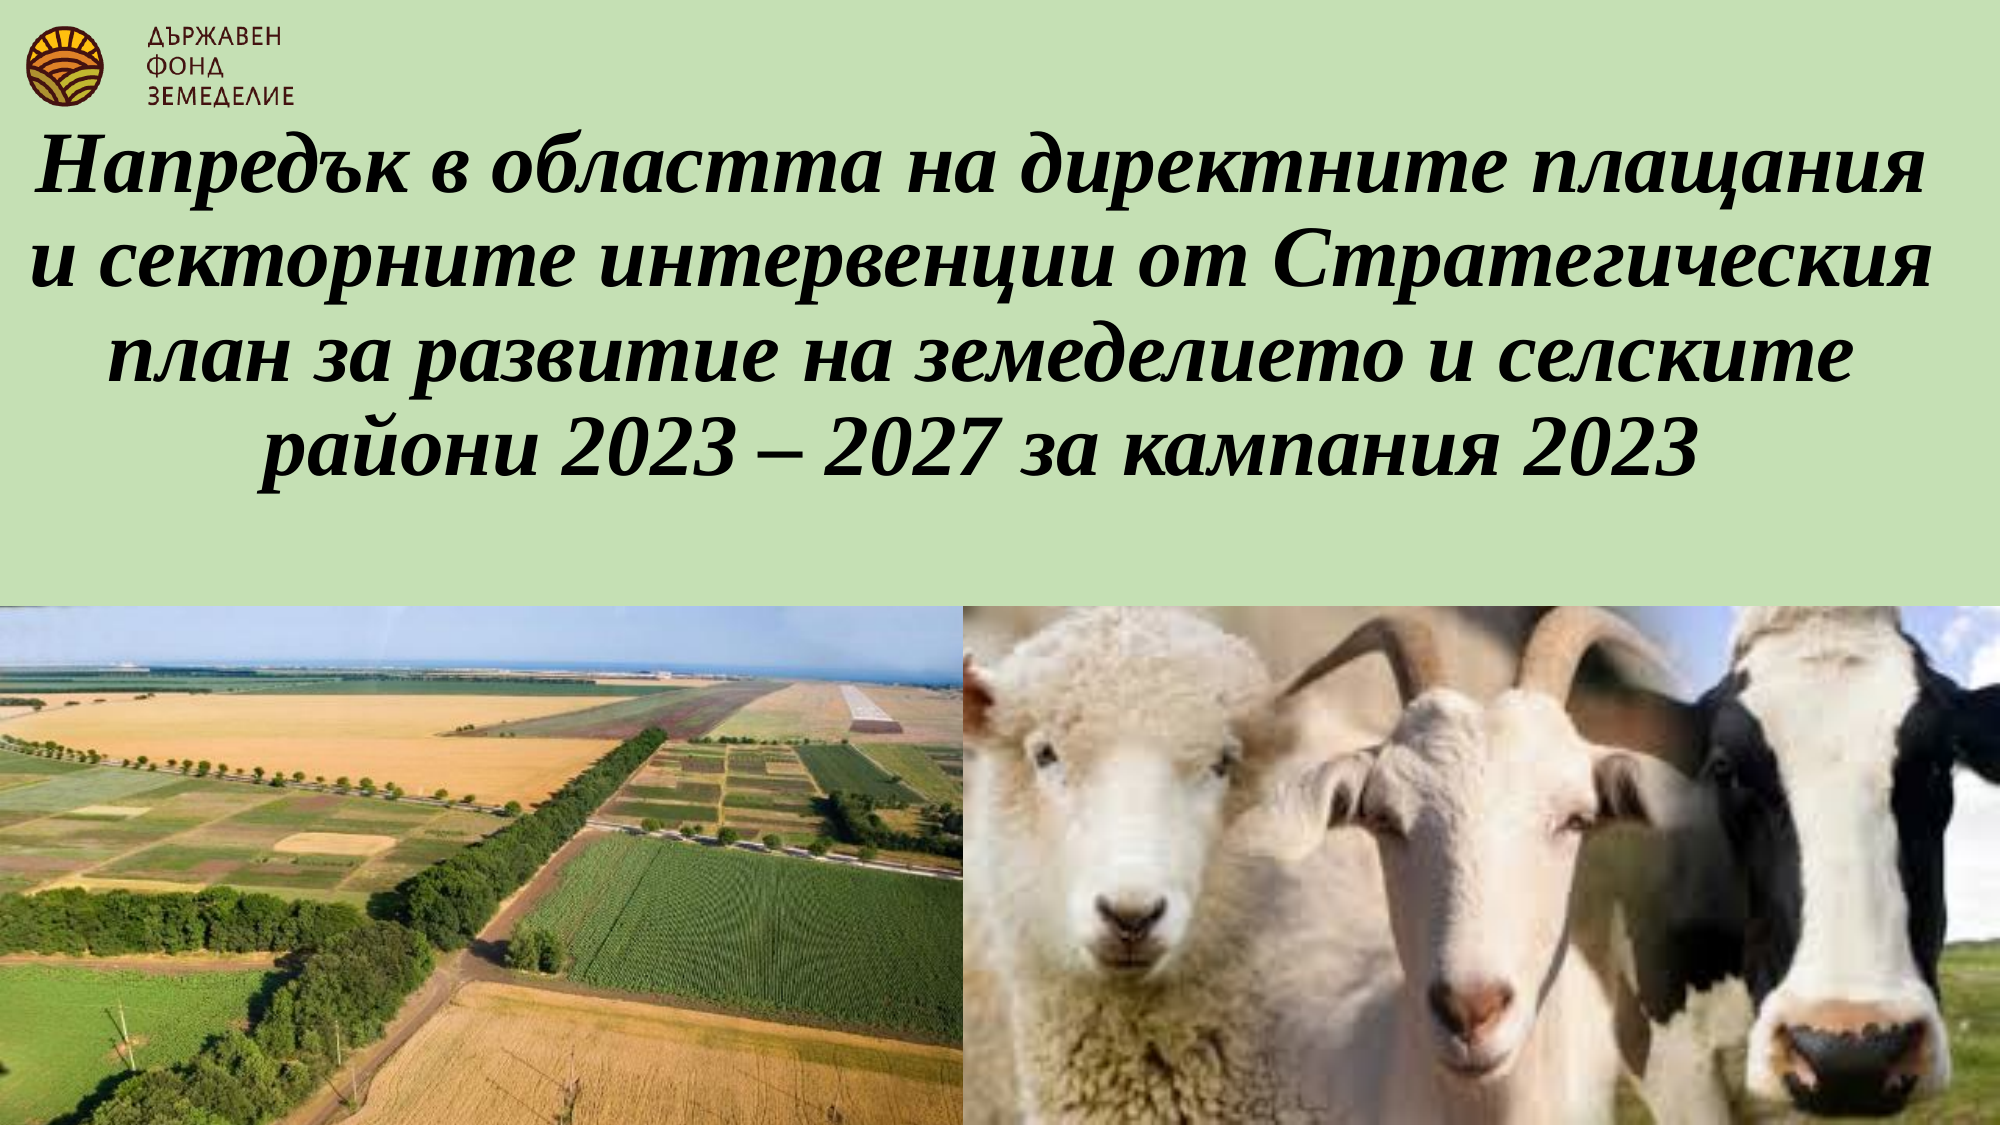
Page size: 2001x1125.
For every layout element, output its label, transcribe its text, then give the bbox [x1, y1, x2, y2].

title Напредък в областта на директните плащания и секторните интервенции от Стратегическия план за развитие на земеделието и селските райони 2023 – 2027 за кампания 2023 [0, 11, 1965, 503]
picture [0, 0, 319, 133]
picture [0, 606, 2000, 1125]
